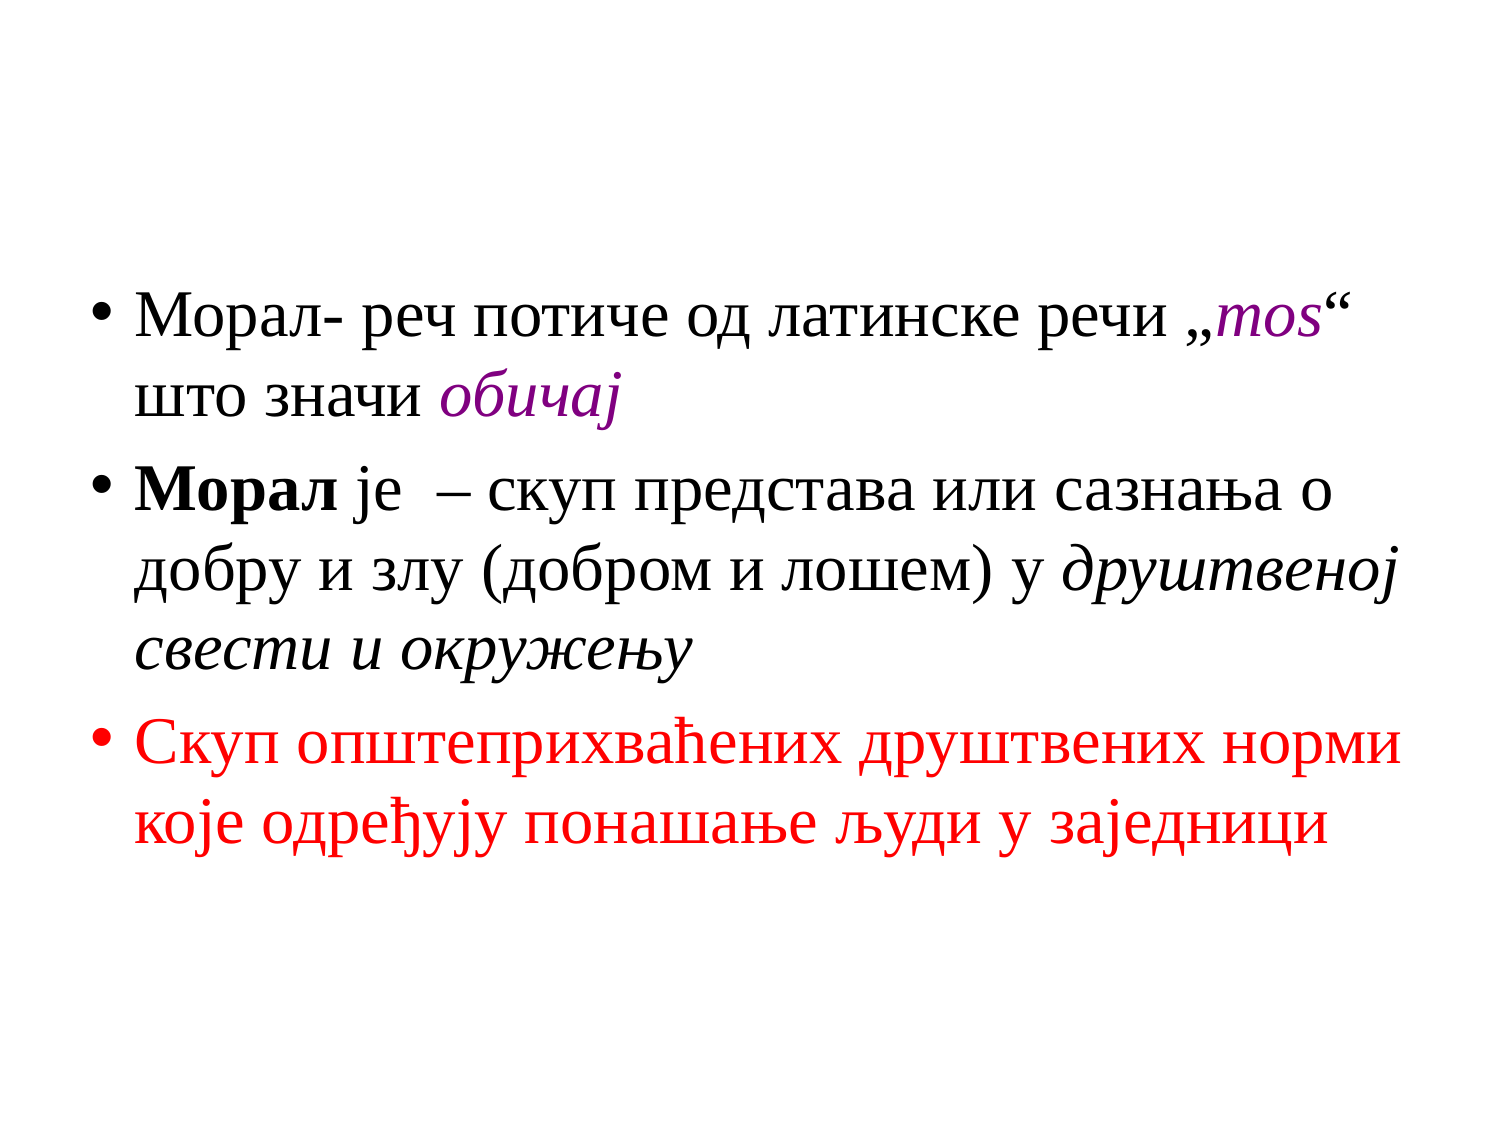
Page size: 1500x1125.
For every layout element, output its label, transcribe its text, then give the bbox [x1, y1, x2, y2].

list Морал- реч потиче од латинске речи „mos“ што значи обичај Морал је – скуп представа или сазнања o добру и злу (добром и лошем) у друштвеној свести и окружењу Скуп општеприхваћених друштвених норми које одређују понашање људи у заједници [75, 262, 1425, 1005]
